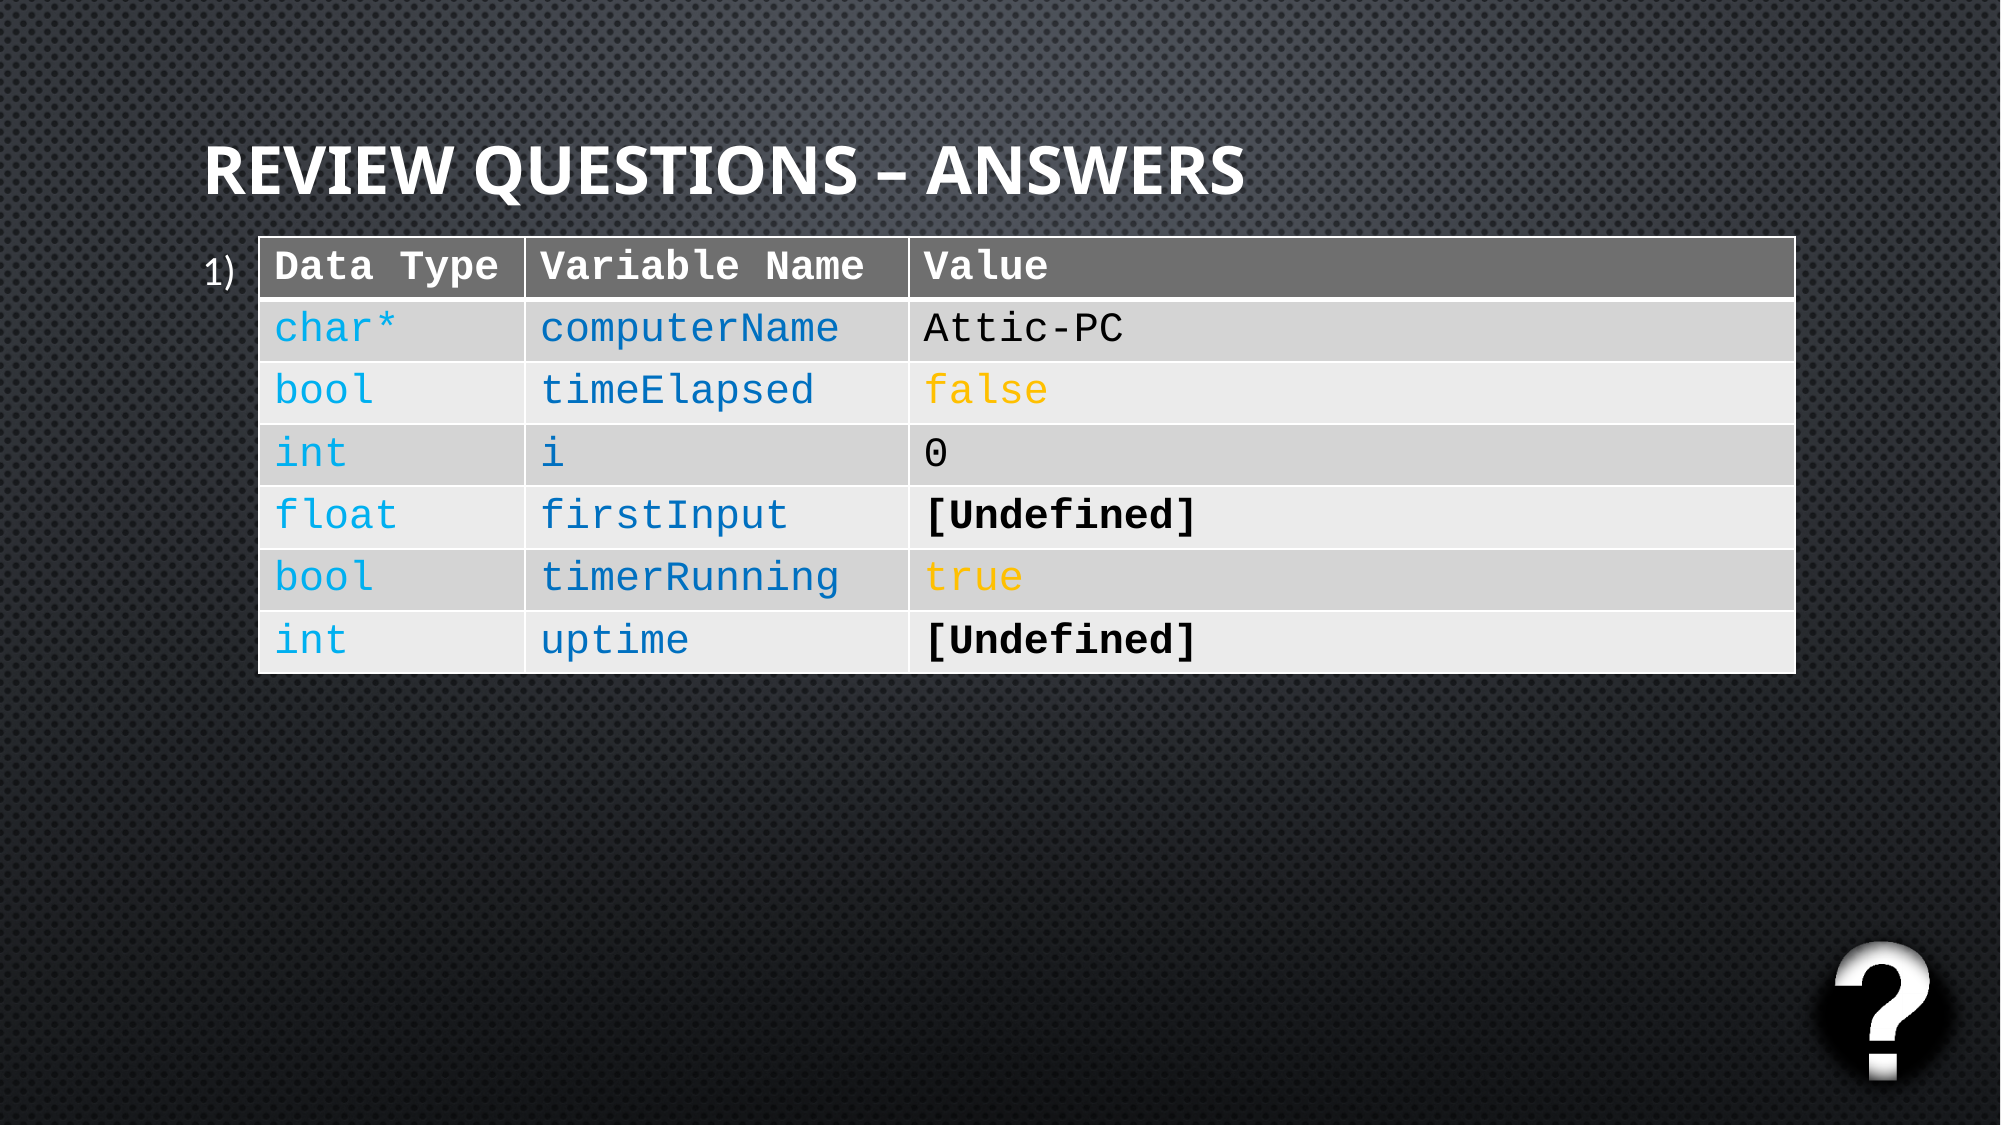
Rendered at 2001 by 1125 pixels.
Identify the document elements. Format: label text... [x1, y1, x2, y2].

table_cell char* [260, 302, 524, 361]
picture [1795, 921, 1974, 1100]
table_cell 0 [910, 425, 1794, 485]
table_header Variable Name [526, 238, 908, 297]
table_cell int [260, 425, 524, 485]
table_cell [Undefined] [910, 612, 1794, 672]
table_cell uptime [526, 612, 908, 672]
table_cell [Undefined] [910, 487, 1794, 548]
text_box 1) [187, 236, 264, 301]
table_header Data Type [264, 238, 524, 297]
table_header Value [910, 238, 1794, 297]
table_cell Attic-PC [910, 302, 1794, 361]
table_cell timeElapsed [526, 363, 908, 423]
title Review Questions – answers [187, 99, 1813, 237]
table_cell float [260, 487, 524, 548]
table_cell firstInput [526, 487, 908, 548]
table_cell false [910, 363, 1794, 423]
table_cell computerName [526, 302, 908, 361]
table_cell timerRunning [526, 550, 908, 610]
table_cell bool [260, 363, 524, 423]
table_cell i [526, 425, 908, 485]
table_cell true [910, 550, 1794, 610]
table_cell bool [260, 550, 524, 610]
table_cell int [260, 612, 524, 672]
